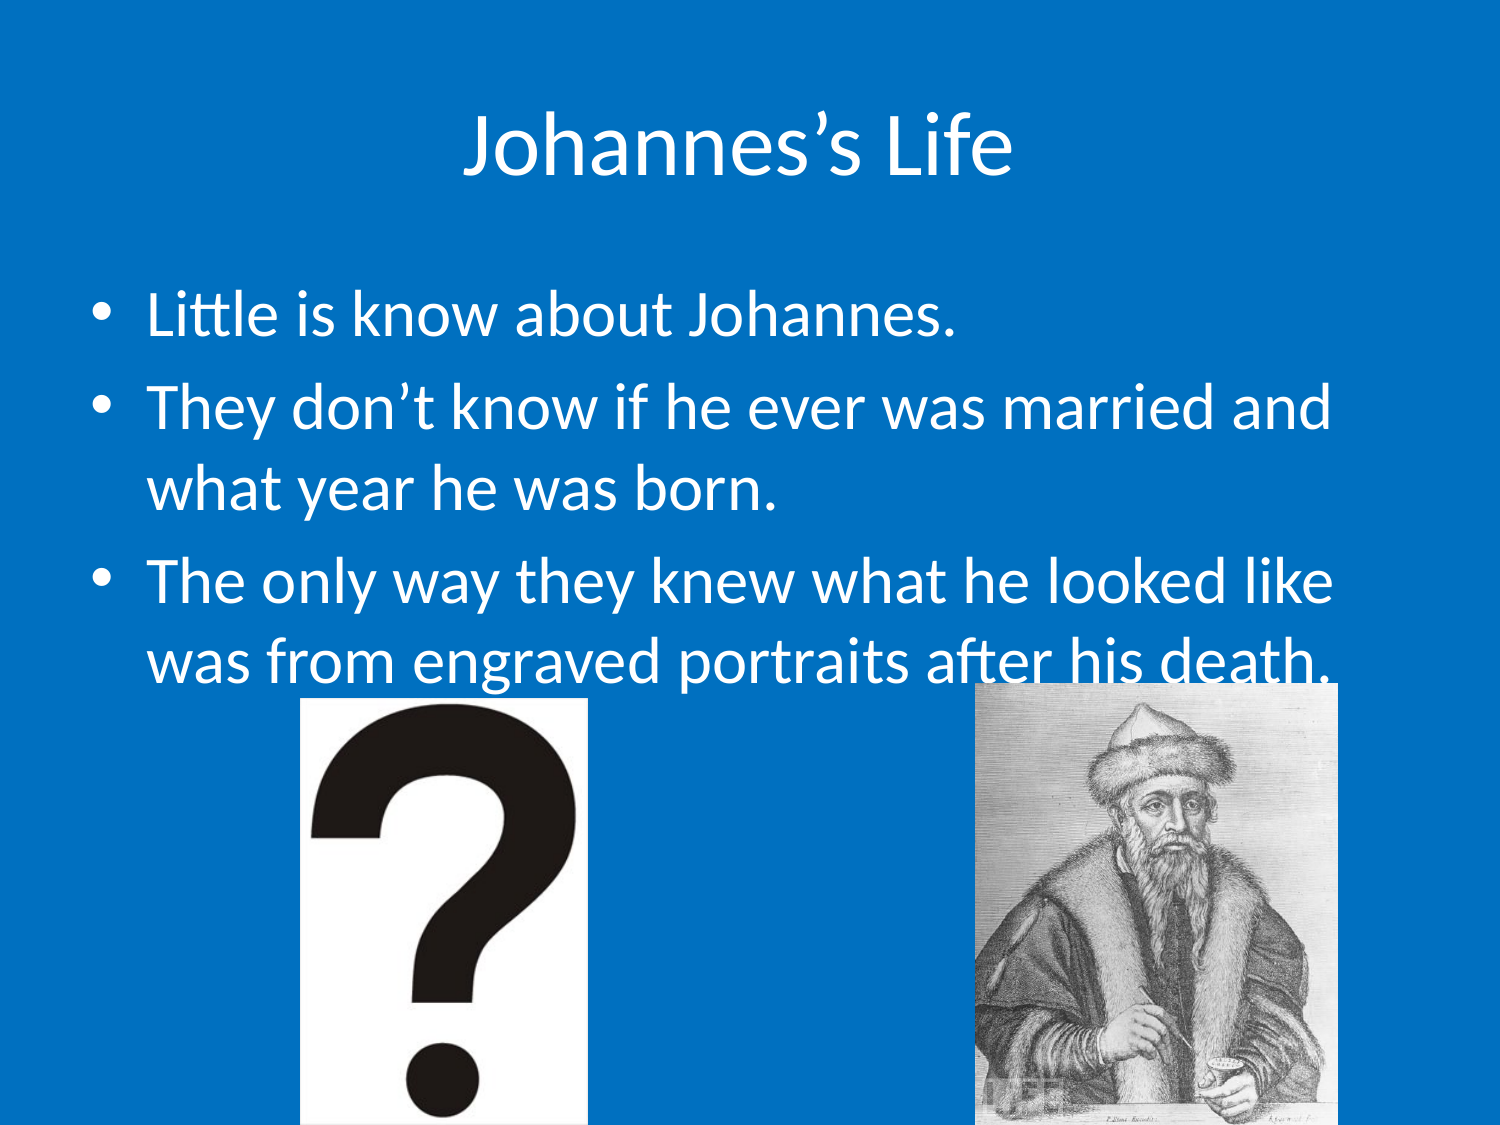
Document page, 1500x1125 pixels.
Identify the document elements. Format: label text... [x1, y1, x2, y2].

list Little is know about Johannes. They don’t know if he ever was married and what year he was born. The only way they knew what he looked like was from engraved portraits after his death. [75, 262, 1425, 1005]
picture [299, 698, 588, 1125]
picture [974, 683, 1338, 1125]
title Johannes’s Life [75, 45, 1425, 233]
